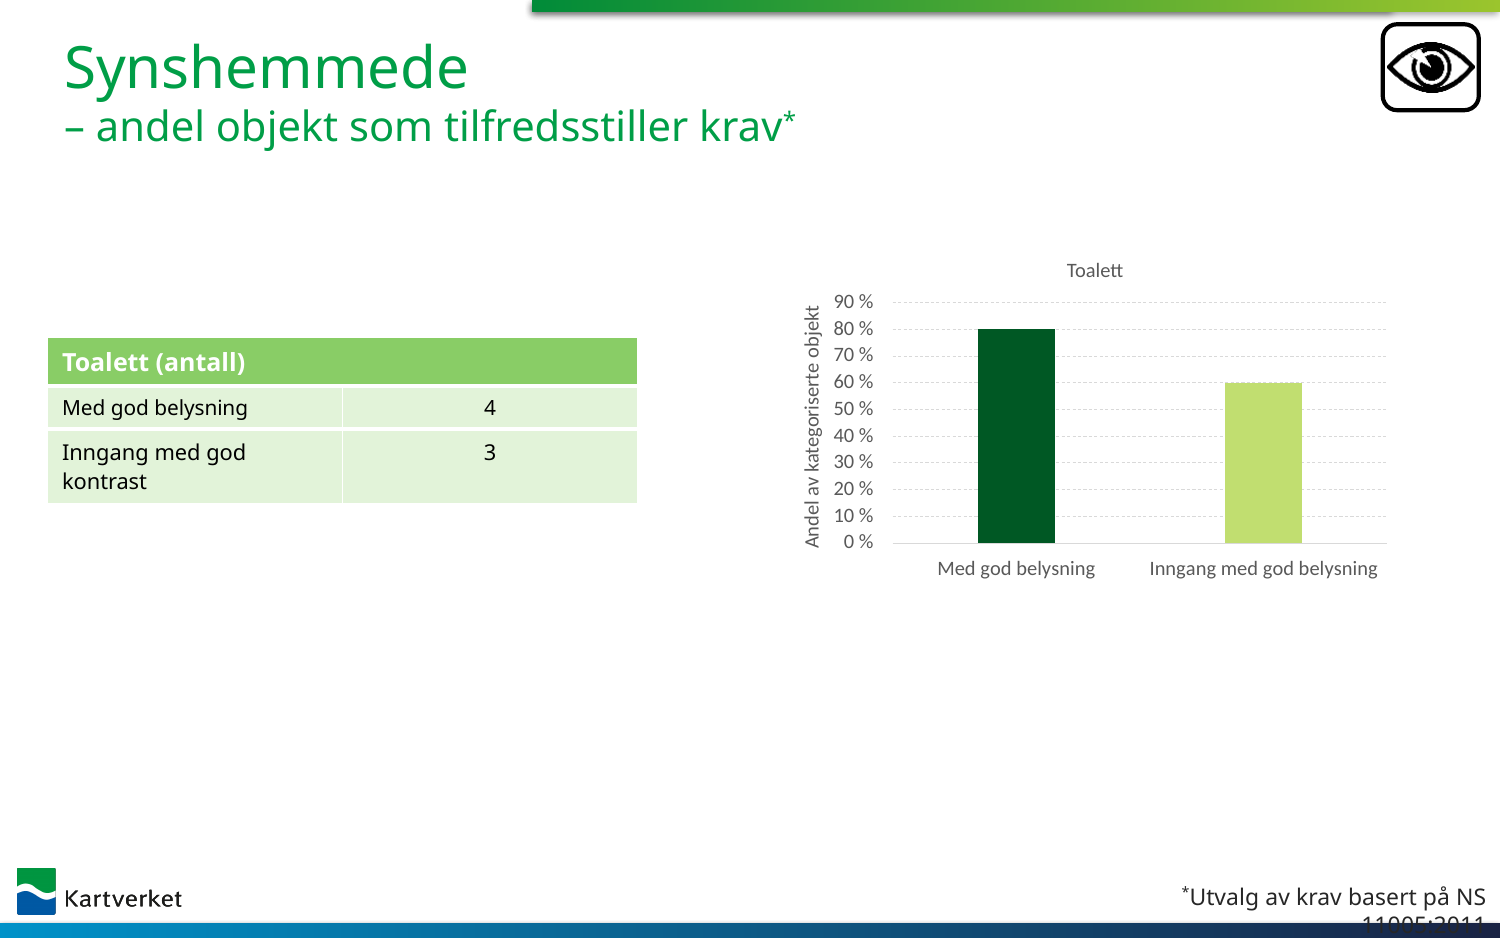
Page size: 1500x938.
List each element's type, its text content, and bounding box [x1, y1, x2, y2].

table_cell 3 [343, 431, 637, 503]
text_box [1382, 24, 1480, 111]
table_cell Med god belysning [48, 388, 342, 427]
table_header Toalett (antall) [48, 338, 637, 384]
table_cell Inngang med god kontrast [48, 431, 342, 503]
table_cell 4 [343, 388, 637, 427]
text_box *Utvalg av krav basert på NS 11005:2011 [1068, 873, 1500, 938]
picture [791, 249, 1400, 589]
text_box Synshemmede – andel objekt som tilfredsstiller krav* [49, 24, 1431, 158]
